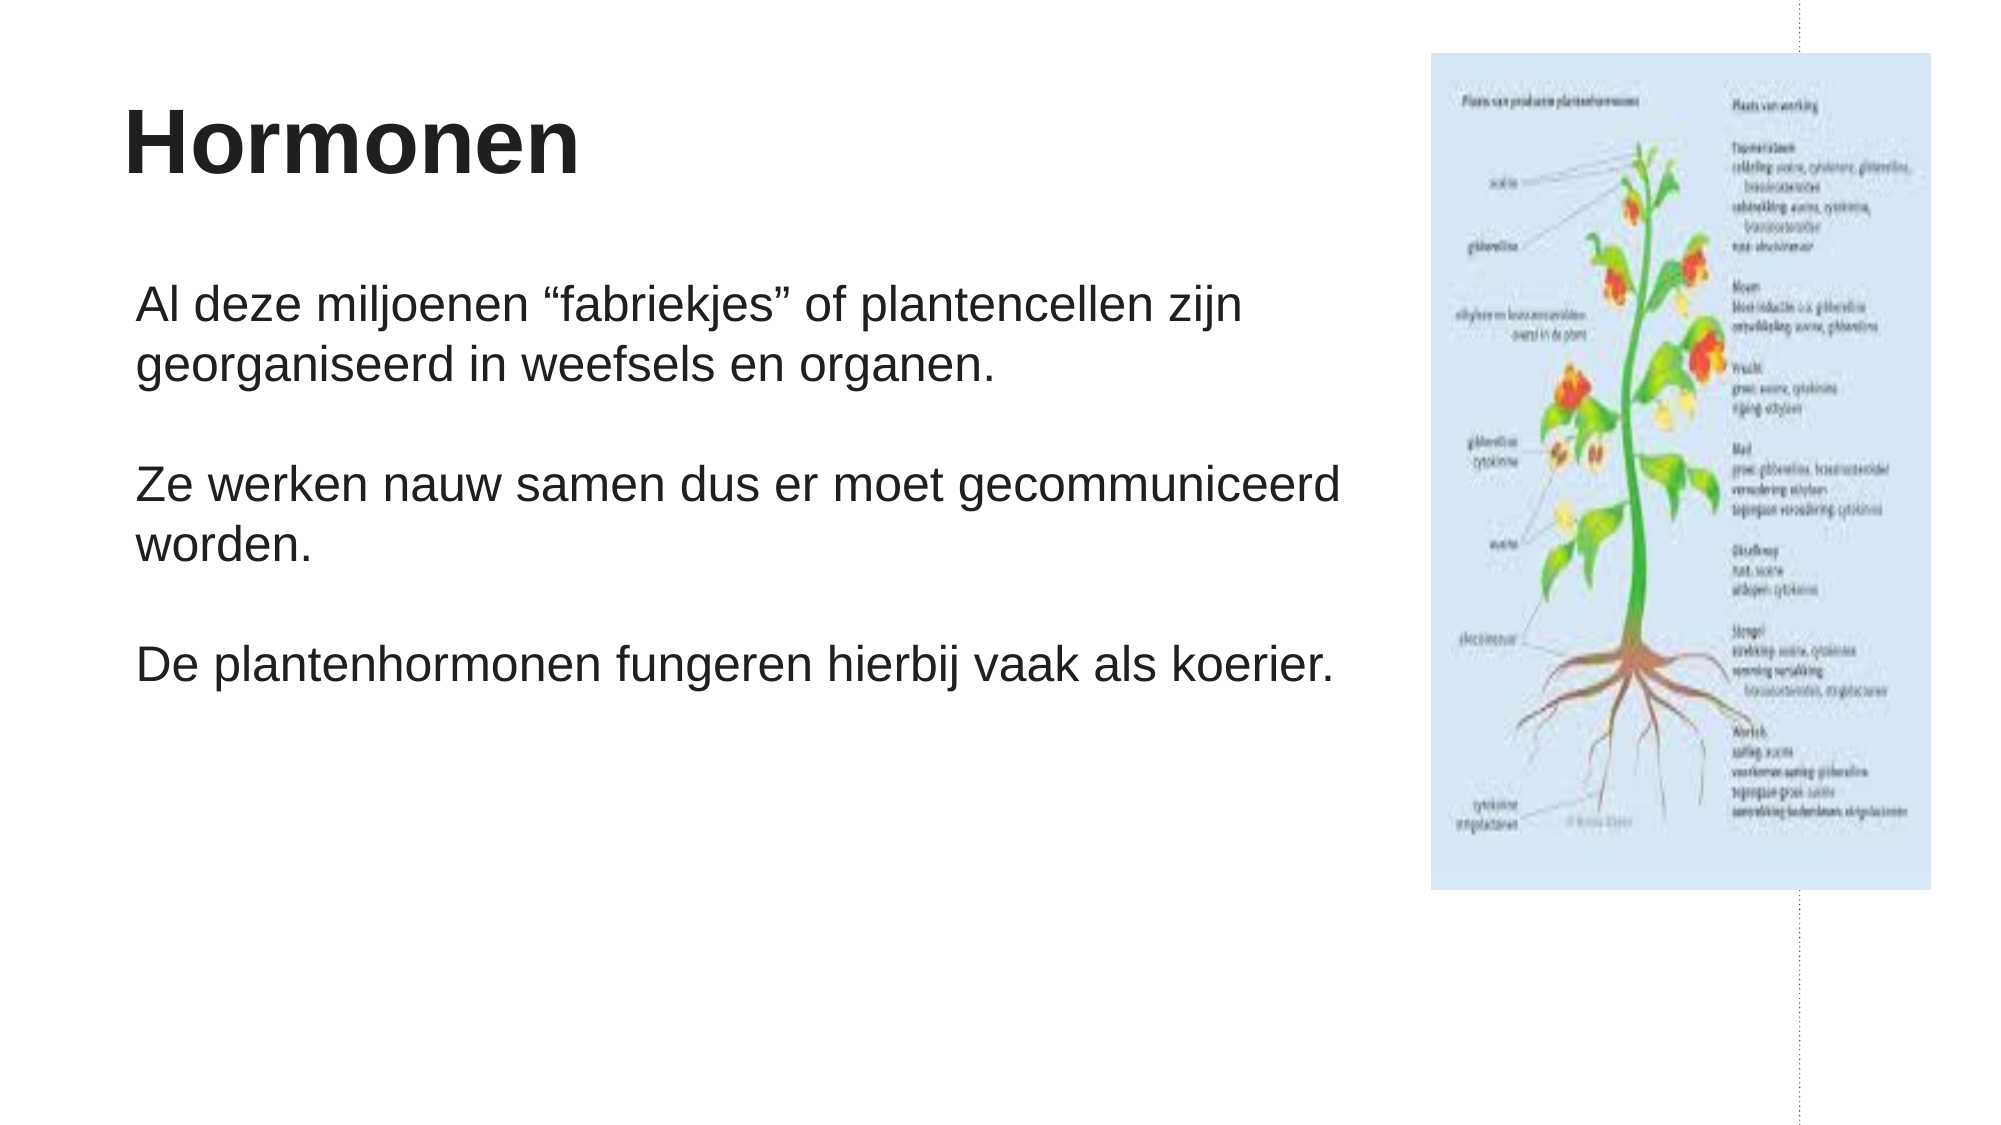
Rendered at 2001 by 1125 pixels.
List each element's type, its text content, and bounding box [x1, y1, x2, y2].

list Al deze miljoenen “fabriekjes” of plantencellen zijn georganiseerd in weefsels en organen. Ze werken nauw samen dus er moet gecommuniceerd worden. De plantenhormonen fungeren hierbij vaak als koerier. [135, 271, 1406, 986]
title Hormonen [124, 94, 1431, 272]
picture [1431, 0, 2001, 1125]
